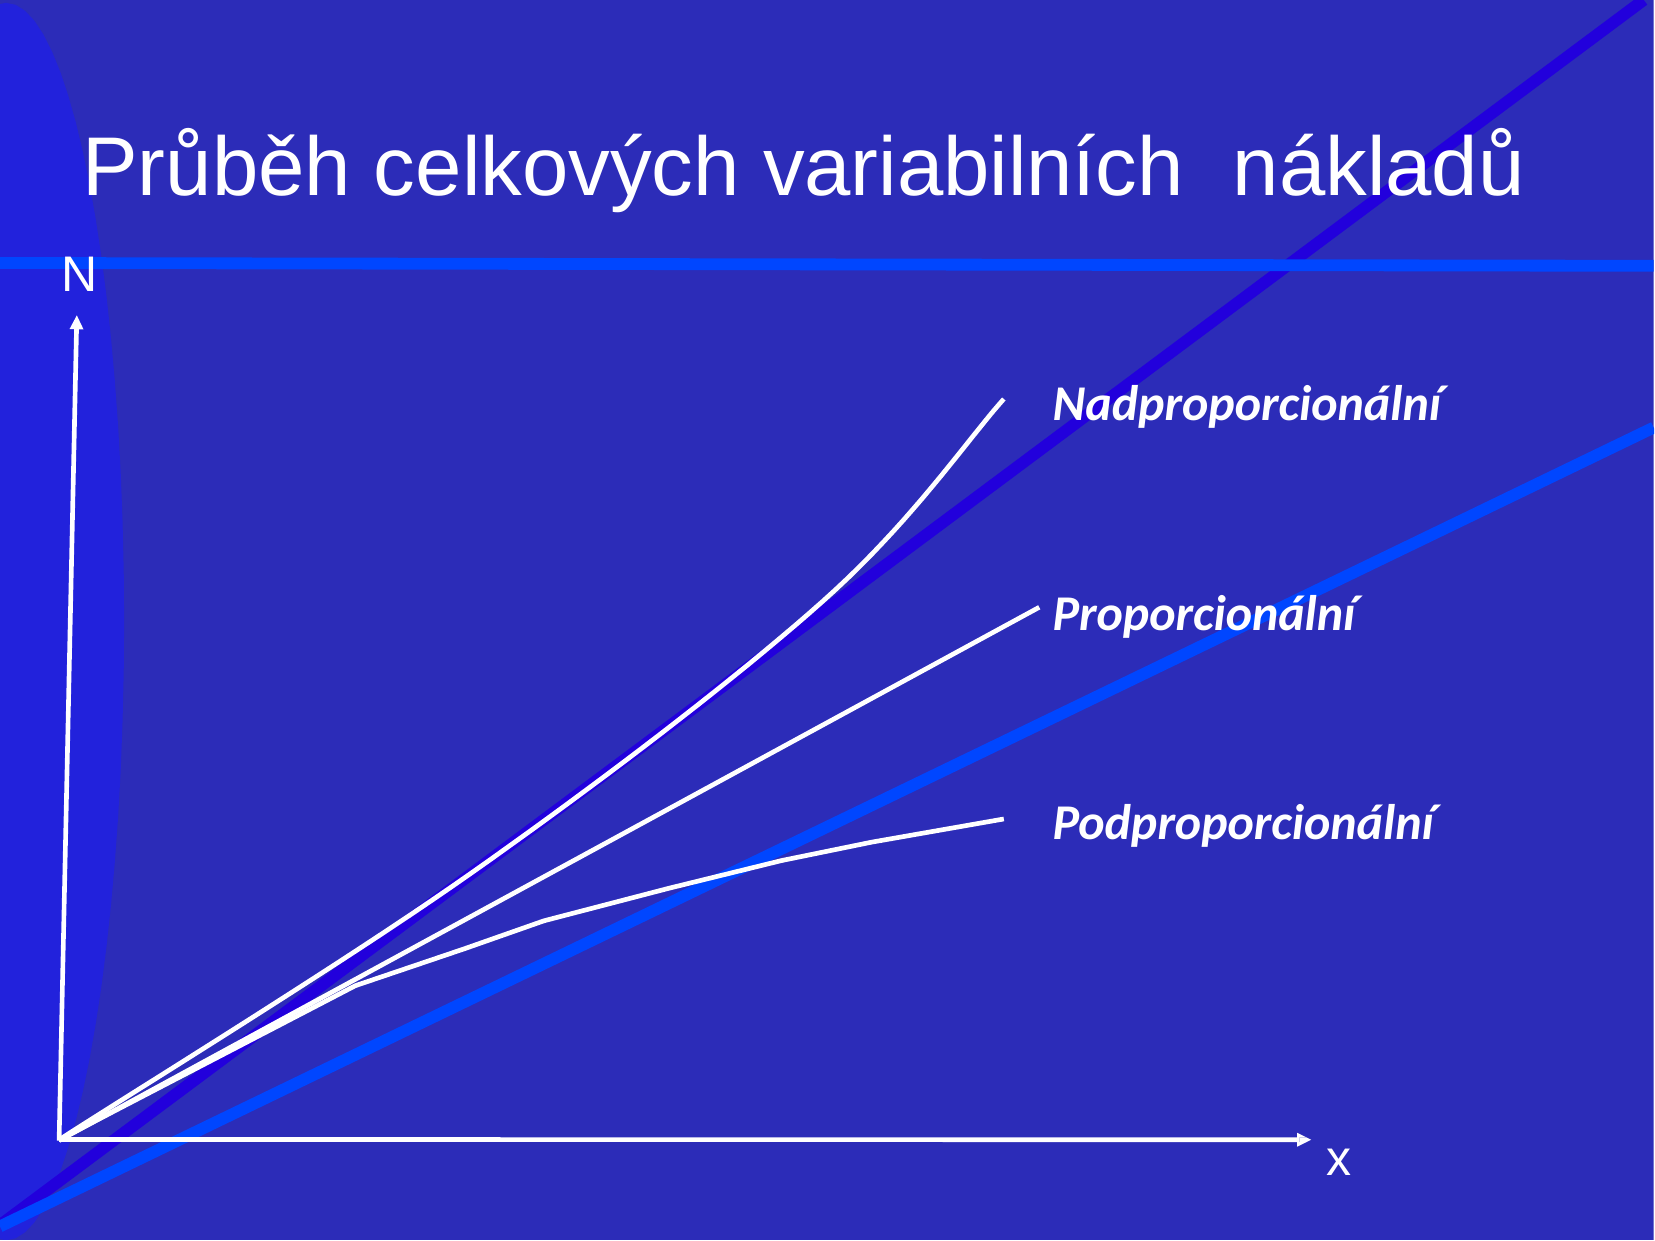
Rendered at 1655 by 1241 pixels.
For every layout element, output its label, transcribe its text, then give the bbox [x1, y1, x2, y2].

text_box Nadproporcionální [1050, 370, 1444, 431]
text_box [59, 1132, 1312, 1147]
text_box Proporcionální [1050, 580, 1358, 641]
text_box Průběh celkových variabilních nákladů [80, 112, 1525, 213]
text_box [61, 398, 1004, 1138]
text_box [56, 315, 84, 1141]
text_box Podproporcionální [1050, 789, 1437, 850]
text_box x [1324, 1125, 1354, 1186]
text_box [66, 818, 1004, 1138]
text_box N [59, 241, 101, 302]
